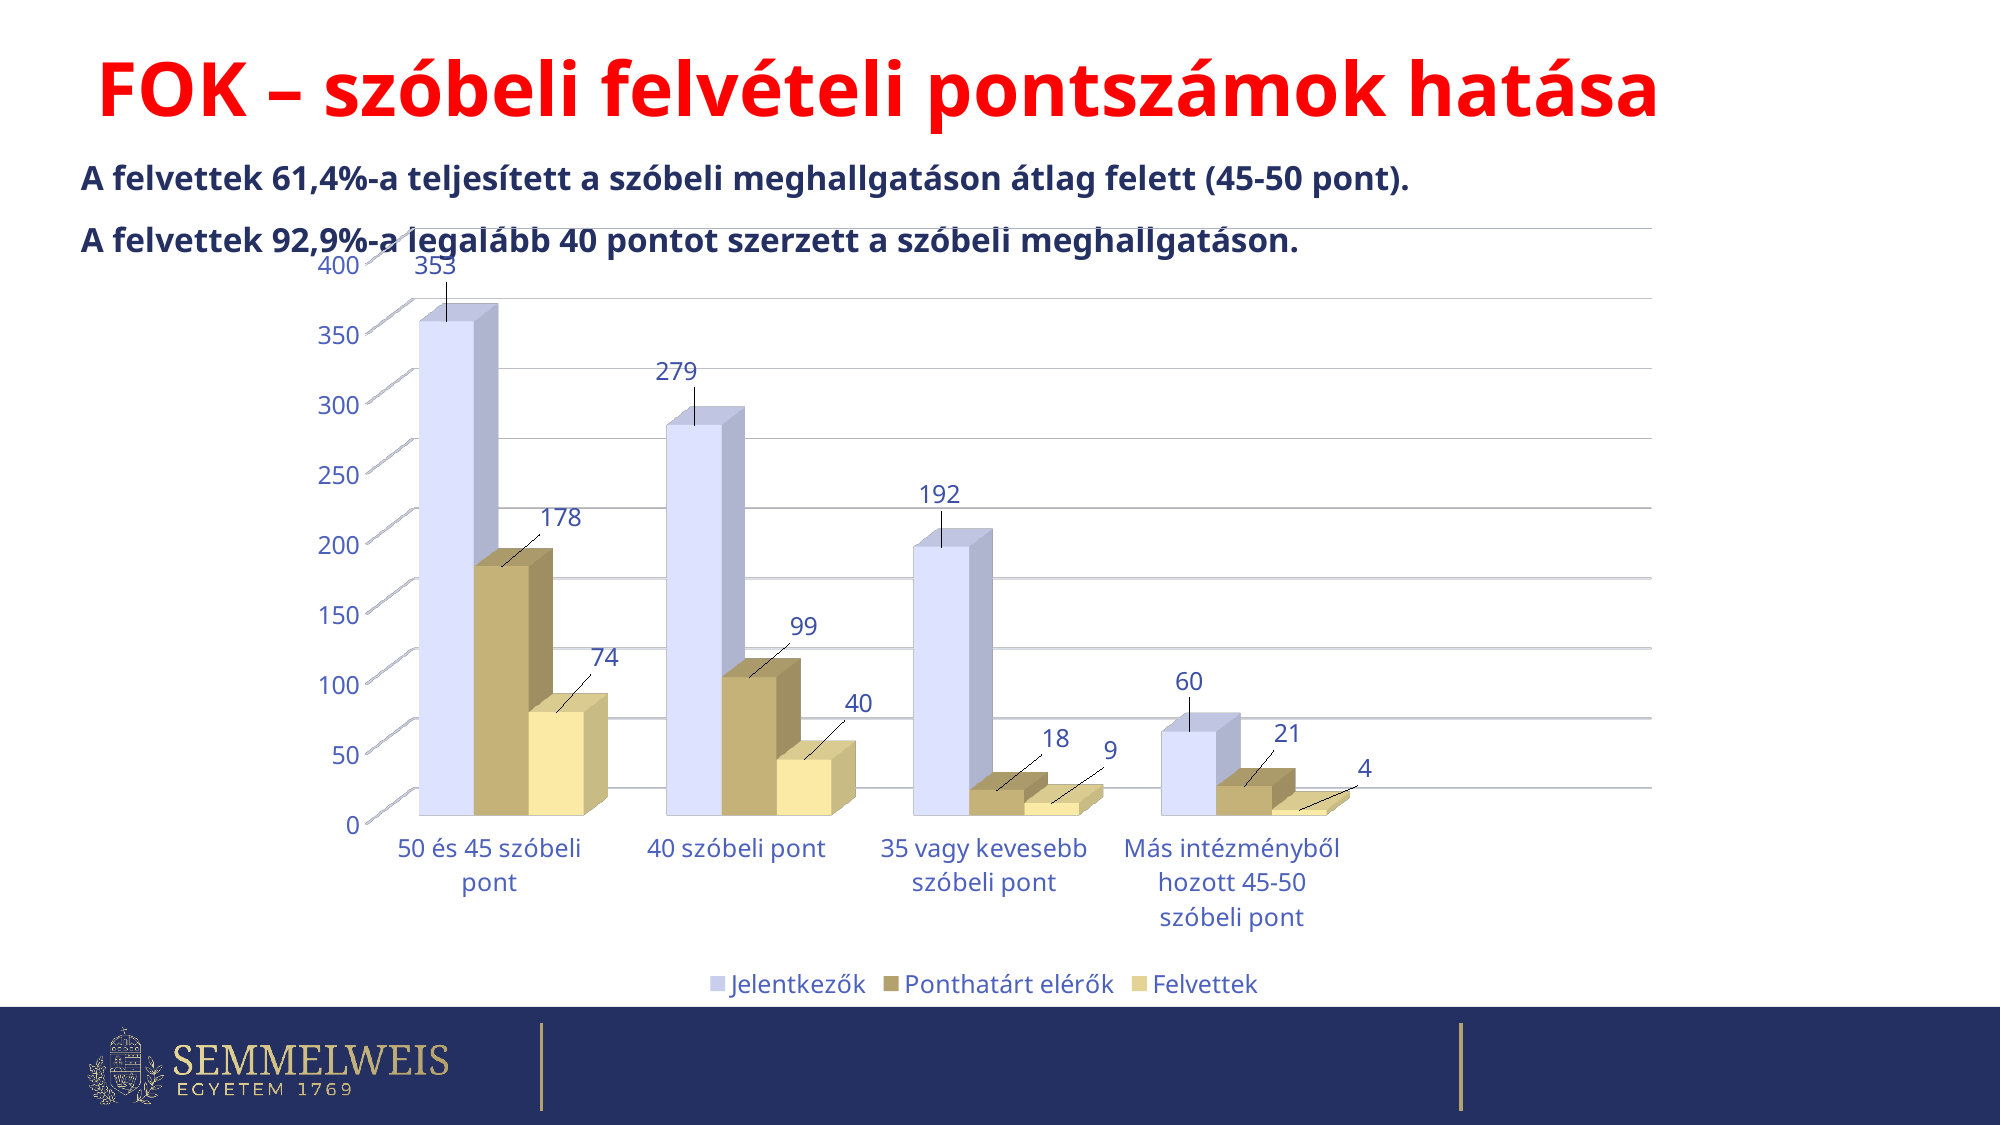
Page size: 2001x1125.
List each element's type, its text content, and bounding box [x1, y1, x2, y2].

text_box FOK – szóbeli felvételi pontszámok hatása [81, 34, 1865, 140]
list A felvettek 61,4%-a teljesített a szóbeli meghallgatáson átlag felett (45-50 pont). A felvettek 92,9%-a legalább 40 pontot szerzett a szóbeli meghallgatáson. [65, 106, 1956, 1058]
chart [283, 212, 1686, 1007]
picture [59, 996, 476, 1125]
